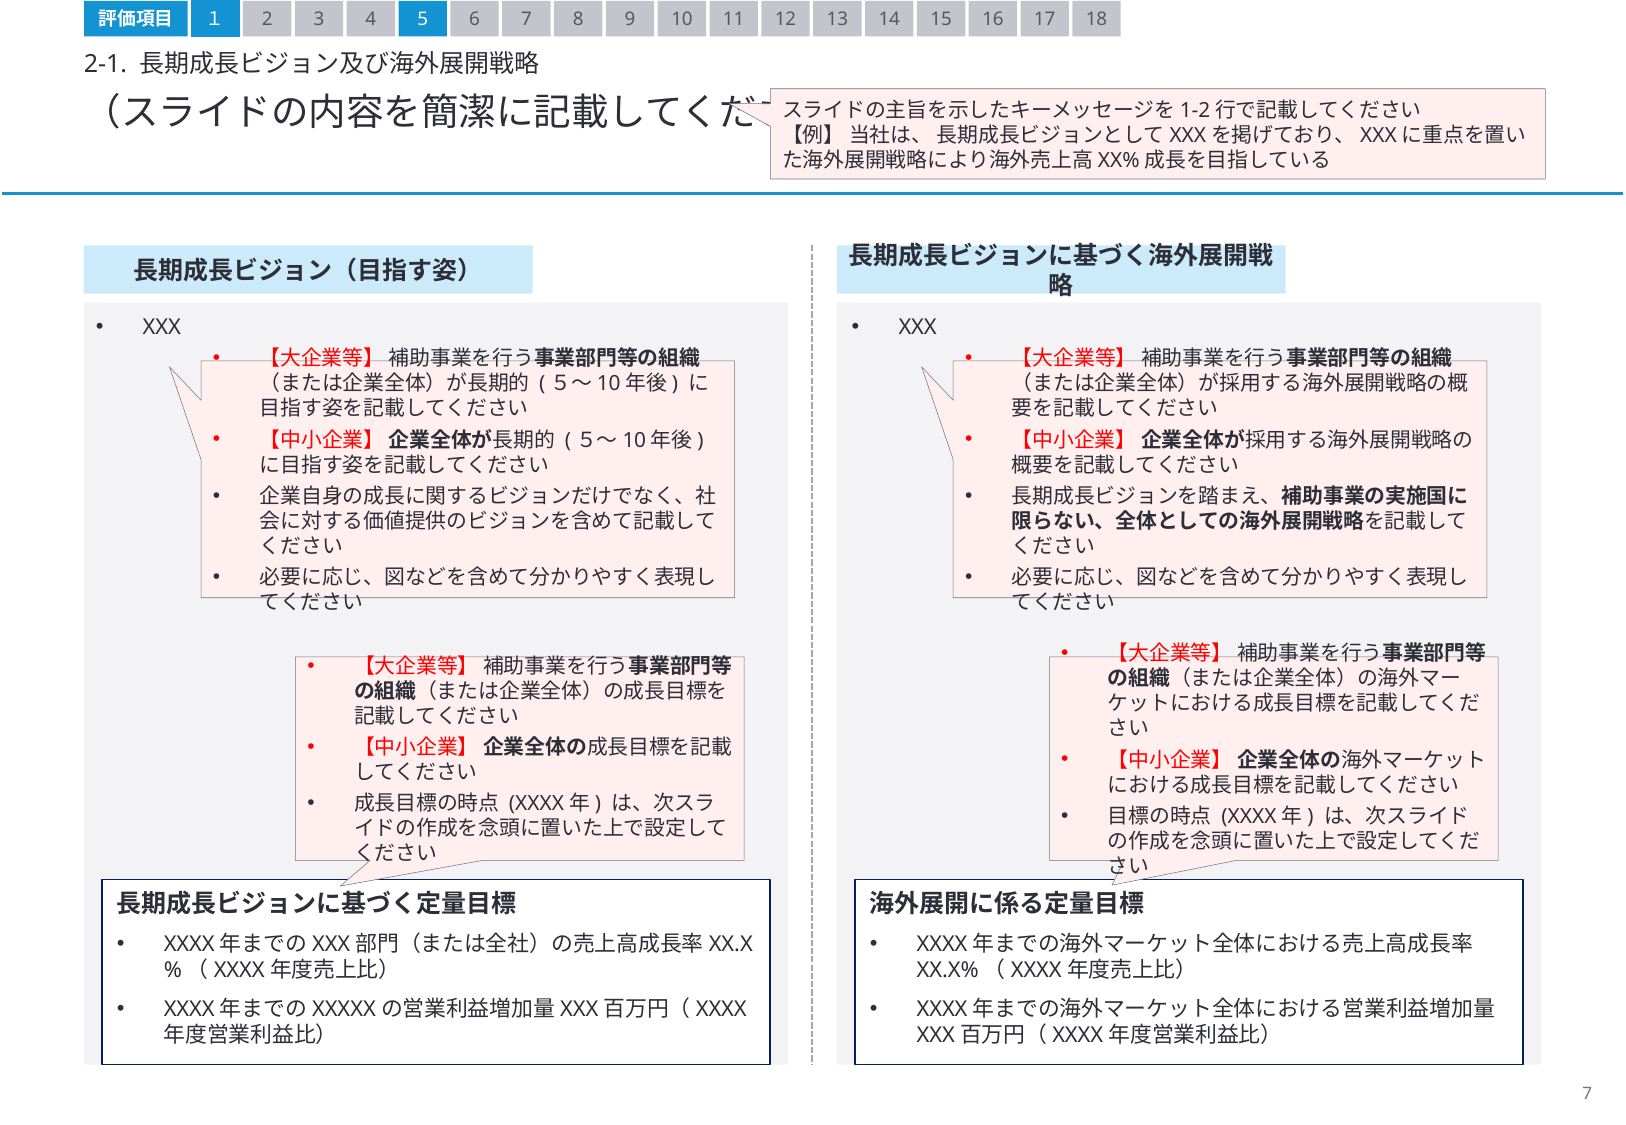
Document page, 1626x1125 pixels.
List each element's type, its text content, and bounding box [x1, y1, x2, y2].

text_box XXX [836, 302, 1541, 1065]
text_box スライドの主旨を示したキーメッセージを1-2行で記載してください 【例】 当社は、 長期成長ビジョンとしてXXXを掲げており、XXXに重点を置いた海外展開戦略により海外売上高XX%成長を目指している [728, 87, 1547, 180]
list 2-1. 長期成長ビジョン及び海外展開戦略 [84, 40, 1543, 82]
text_box 【大企業等】 補助事業を行う事業部門等の組織（または企業全体）が採用する海外展開戦略の概要を記載してください 【中小企業】 企業全体が採用する海外展開戦略の概要を記載してください 長期成長ビジョンを踏まえ、補助事業の実施国に限らない、全体としての海外展開戦略を記載してください 必要に応じ、図などを含めて分かりやすく表現してください [920, 359, 1488, 599]
text_box 【大企業等】 補助事業を行う事業部門等の組織（または企業全体）の海外マーケットにおける成長目標を記載してください 【中小企業】 企業全体の海外マーケットにおける成長目標を記載してください 目標の時点 (XXXX年) は、次スライドの作成を念頭に置いた上で設定してください [1048, 655, 1499, 887]
text_box 海外展開に係る定量目標 XXXX年までの海外マーケット全体における売上高成長率XX.X%（XXXX年度売上比） XXXX年までの海外マーケット全体における営業利益増加量XXX百万円（XXXX年度営業利益比） [854, 879, 1524, 1065]
list （スライドの内容を簡潔に記載してください） [84, 83, 1543, 183]
text_box 長期成長ビジョン（目指す姿） [83, 244, 533, 295]
text_box 長期成長ビジョンに基づく定量目標 XXXX年までのXXX部門（または全社）の売上高成長率XX.X%（XXXX年度売上比） XXXX年までのXXXXXの営業利益増加量XXX百万円（XXXX年度営業利益比） [101, 879, 771, 1065]
text_box 【大企業等】 補助事業を行う事業部門等の組織（または企業全体）の成長目標を記載してください 【中小企業】 企業全体の成長目標を記載してください 成長目標の時点 (XXXX年) は、次スライドの作成を念頭に置いた上で設定してください [294, 655, 746, 887]
text_box 長期成長ビジョンに基づく海外展開戦略 [836, 244, 1287, 295]
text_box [83, 0, 1122, 37]
text_box XXX [83, 302, 788, 1065]
text_box 【大企業等】 補助事業を行う事業部門等の組織（または企業全体）が長期的 (５～10年後) に目指す姿を記載してください 【中小企業】 企業全体が長期的 (５～10年後) に目指す姿を記載してください 企業自身の成長に関するビジョンだけでなく、社会に対する価値提供のビジョンを含めて記載してください 必要に応じ、図などを含めて分かりやすく表現してください [168, 359, 736, 599]
